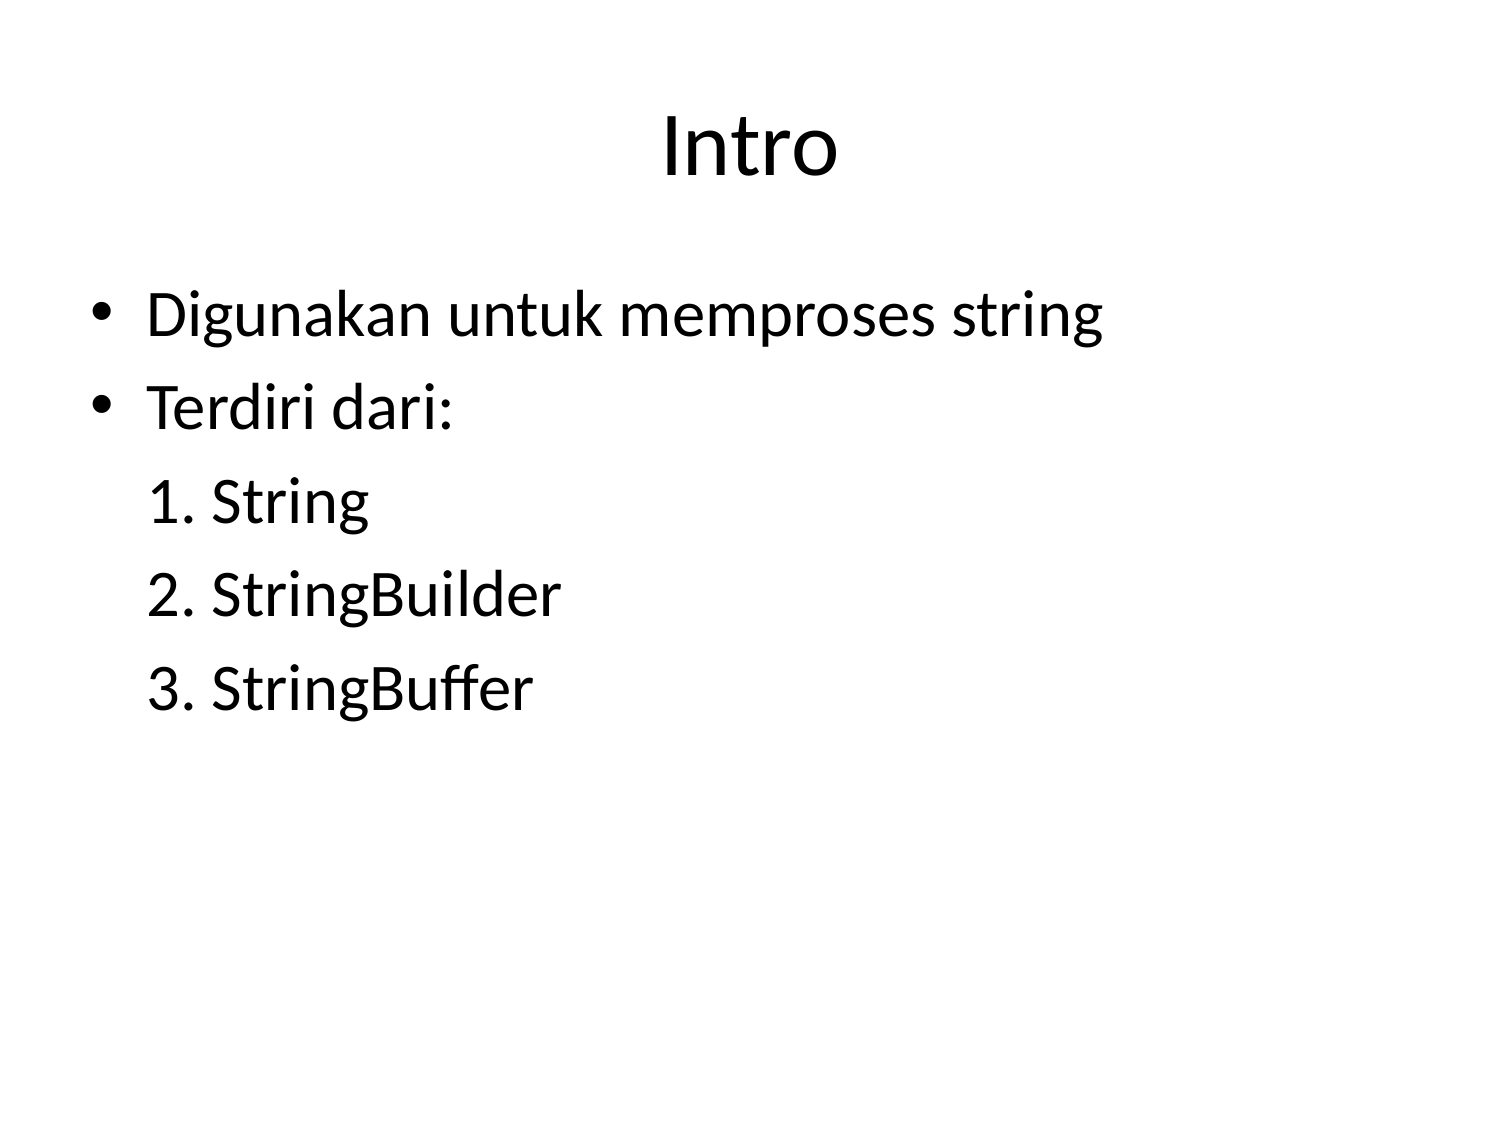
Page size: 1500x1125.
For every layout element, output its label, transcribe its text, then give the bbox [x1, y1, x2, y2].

title Intro [75, 45, 1425, 233]
list Digunakan untuk memproses string Terdiri dari: 1. String 2. StringBuilder 3. StringBuffer [75, 262, 1425, 1005]
